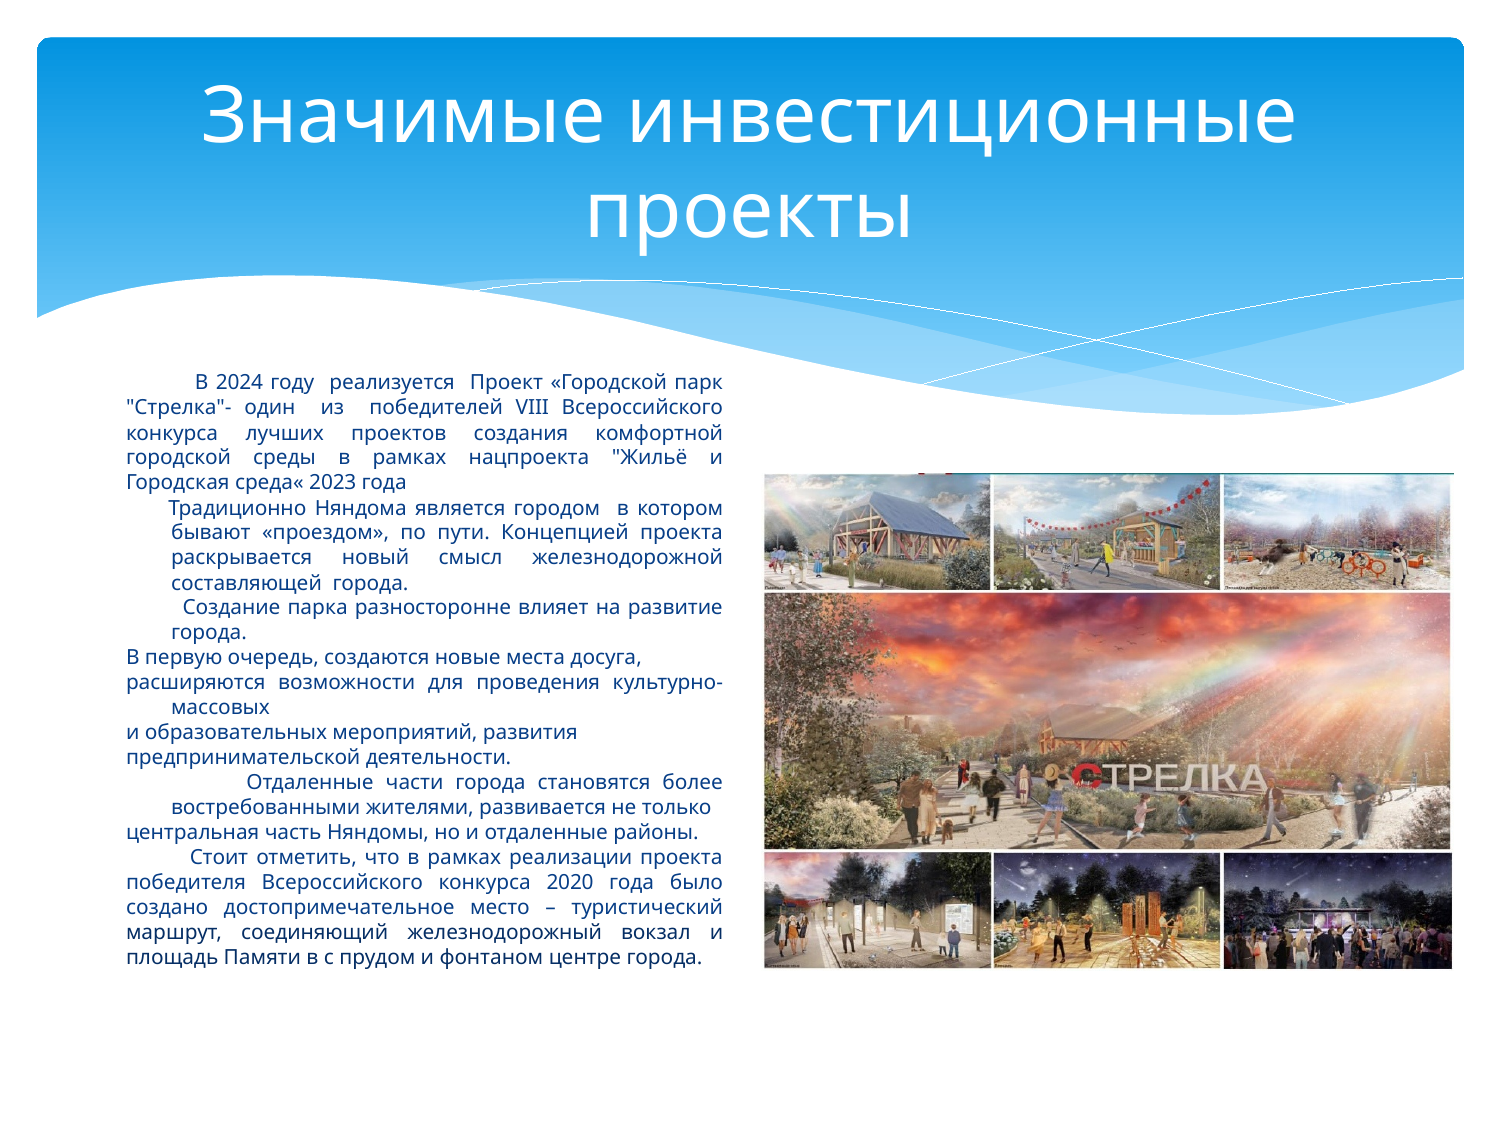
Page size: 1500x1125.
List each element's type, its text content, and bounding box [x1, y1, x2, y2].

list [761, 473, 1454, 971]
list В 2024 году реализуется Проект «Городской парк "Стрелка"- один из победителей VIII Всероссийского конкурса лучших проектов создания комфортной городской среды в рамках нацпроекта "Жильё и Городская среда« 2023 года Традиционно Няндома является городом в котором бывают «проездом», по пути. Концепцией проекта раскрывается новый смысл железнодорожной составляющей города. Создание парка разносторонне влияет на развитие города. В первую очередь, создаются новые места досуга, расширяются возможности для проведения культурно-массовых и образовательных мероприятий, развития предпринимательской деятельности. Отдаленные части города становятся более востребованными жителями, развивается не только центральная часть Няндомы, но и отдаленные районы. Стоит отметить, что в рамках реализации проекта победителя Всероссийского конкурса 2020 года было создано достопримечательное место – туристический маршрут, соединяющий железнодорожный вокзал и площадь Памяти в с прудом и фонтаном центре города. [111, 361, 738, 1005]
title Значимые инвестиционные проекты [75, 55, 1425, 261]
